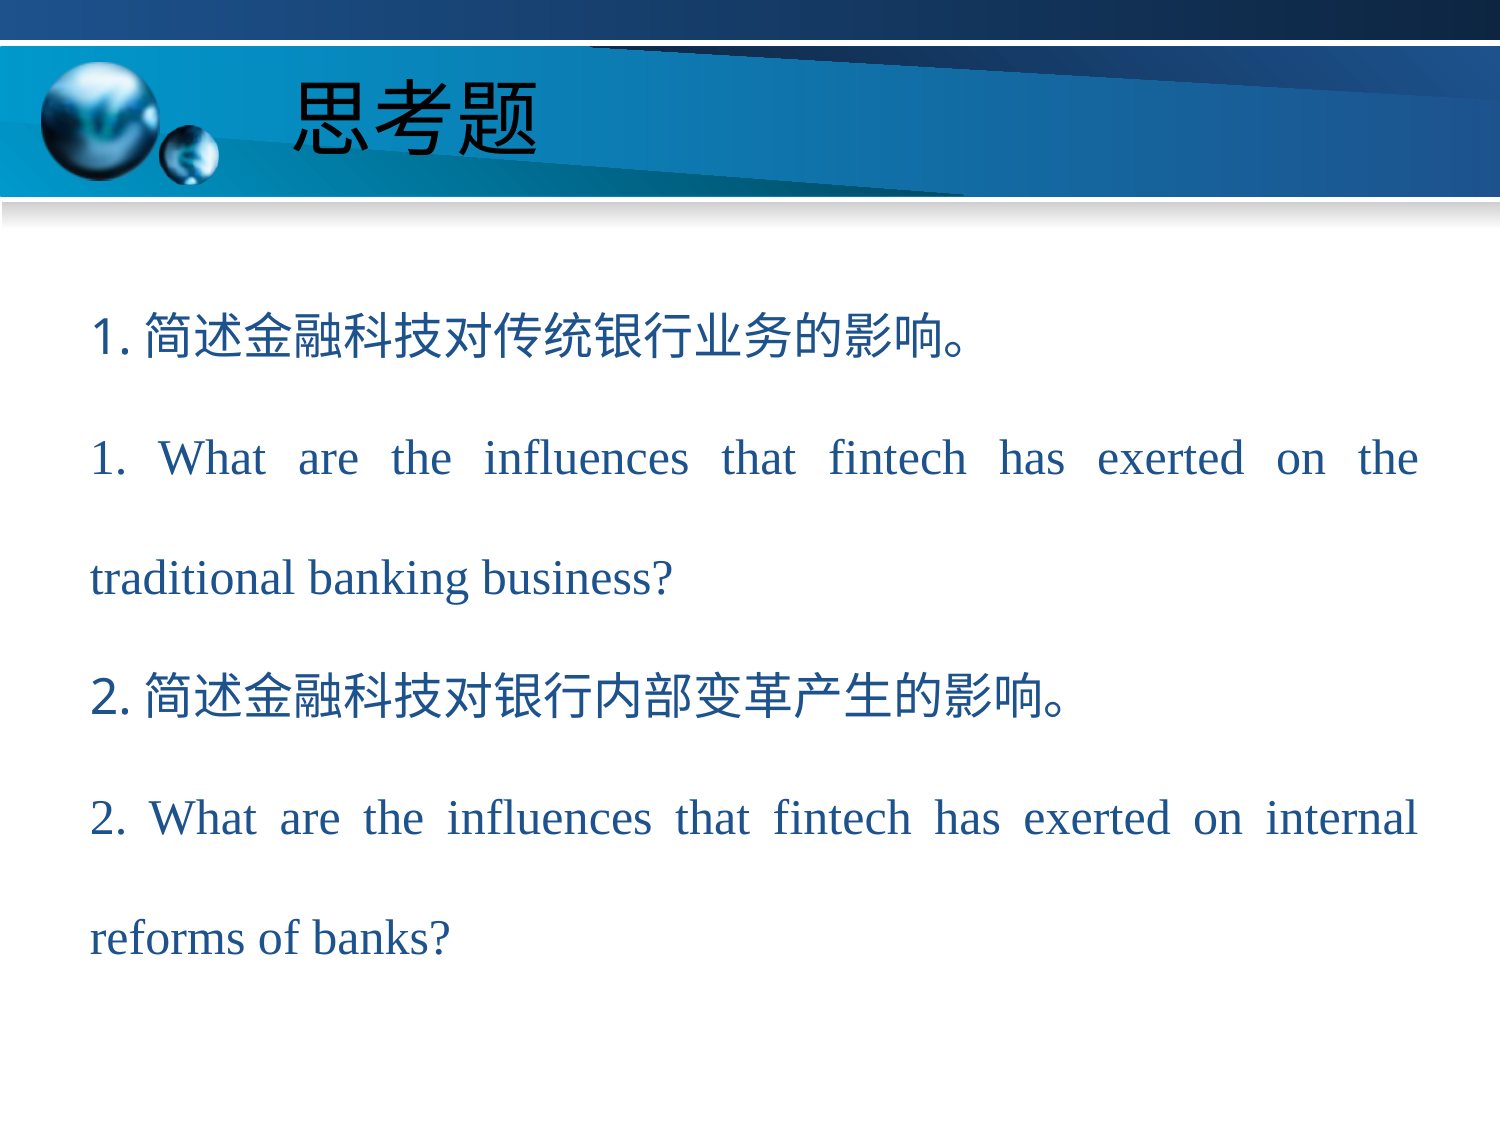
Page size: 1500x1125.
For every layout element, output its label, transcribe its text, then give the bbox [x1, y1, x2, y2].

picture [42, 63, 159, 180]
picture [160, 126, 218, 184]
title 思考题 [274, 44, 1363, 188]
list 1.简述金融科技对传统银行业务的影响。 1. What are the influences that fintech has exerted on the traditional banking business? 2.简述金融科技对银行内部变革产生的影响。 2. What are the influences that fintech has exerted on internal reforms of banks? [74, 237, 1436, 1050]
